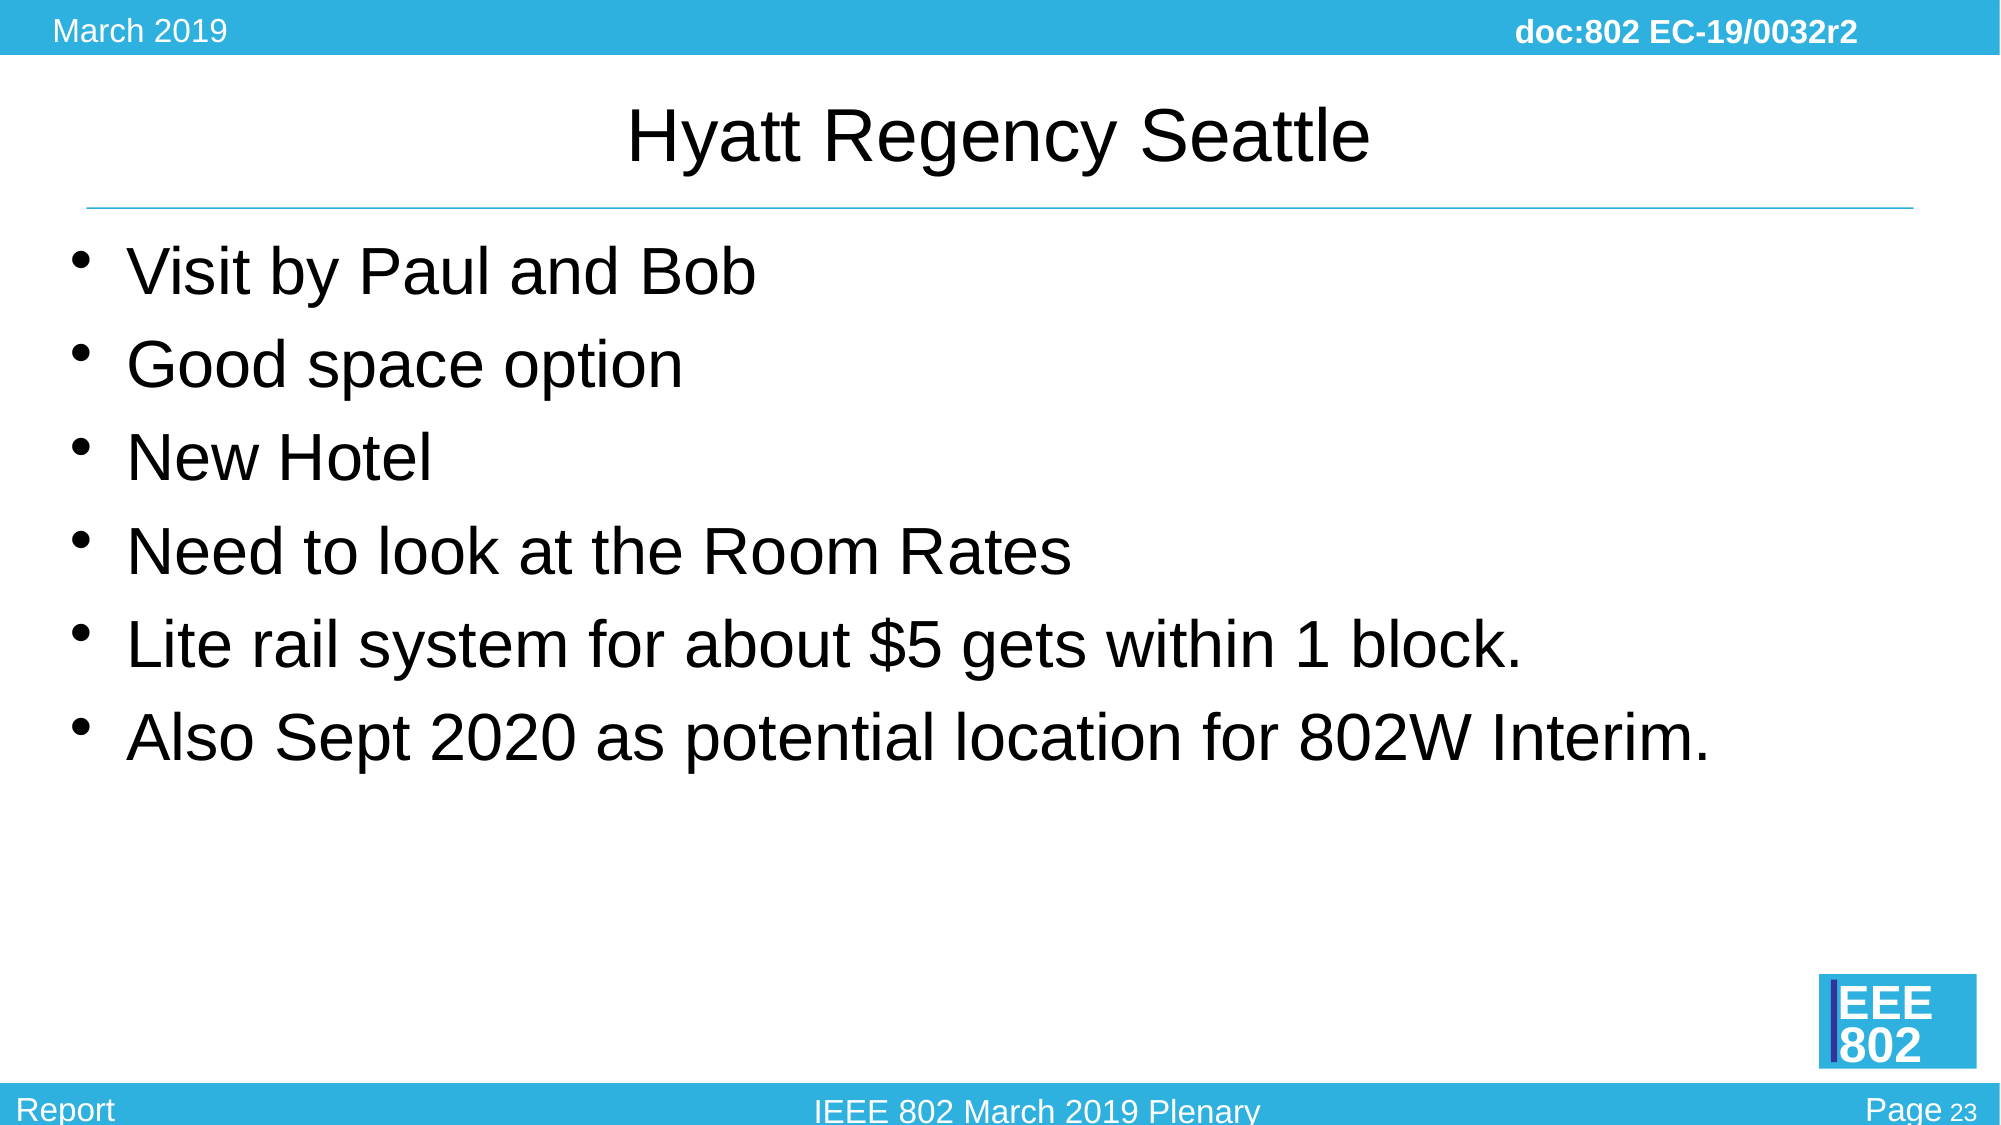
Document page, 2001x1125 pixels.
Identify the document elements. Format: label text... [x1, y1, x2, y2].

title Hyatt Regency Seattle [99, 66, 1900, 197]
list Visit by Paul and Bob Good space option New Hotel Need to look at the Room Rates Lite rail system for about $5 gets within 1 block. Also Sept 2020 as potential location for 802W Interim. [54, 220, 1855, 963]
